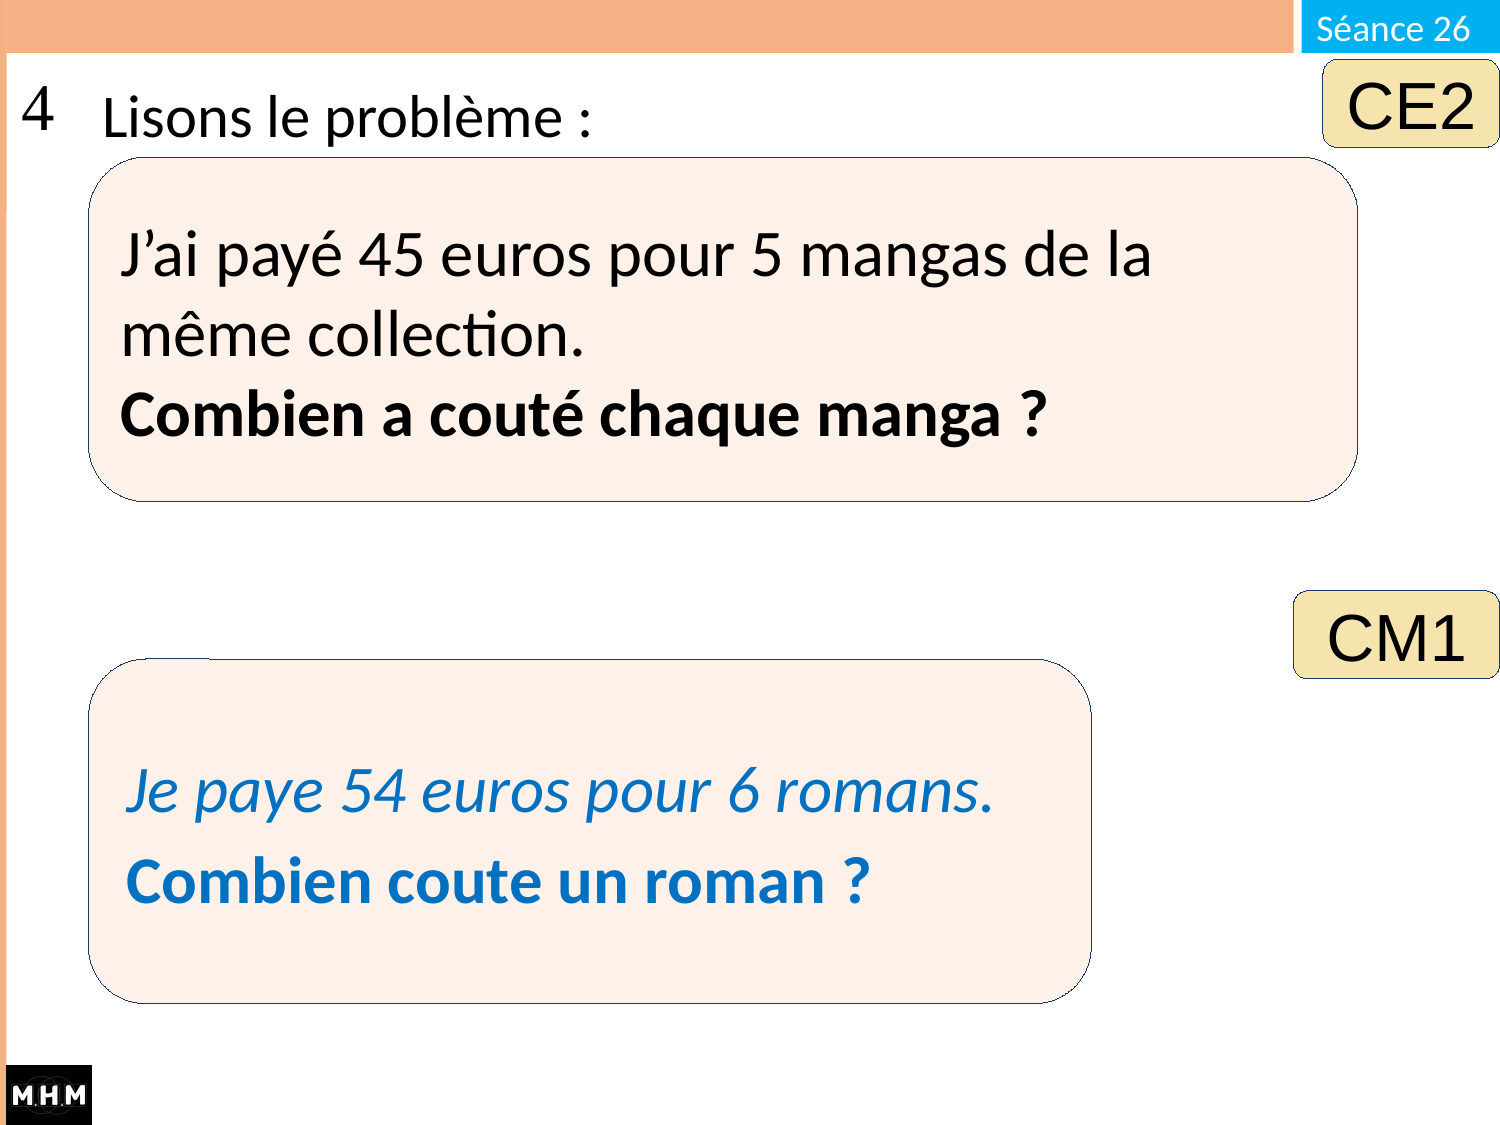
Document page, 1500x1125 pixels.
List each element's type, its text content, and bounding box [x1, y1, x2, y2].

title Lisons le problème : [87, 32, 1381, 157]
text_box CE2 [1322, 59, 1500, 148]
picture [6, 1065, 92, 1125]
text_box CM1 [1293, 590, 1500, 679]
text_box J’ai payé 45 euros pour 5 mangas de la même collection. Combien a couté chaque manga ? [88, 157, 1358, 502]
text_box Je paye 54 euros pour 6 romans. Combien coute un roman ? [88, 658, 1092, 1004]
